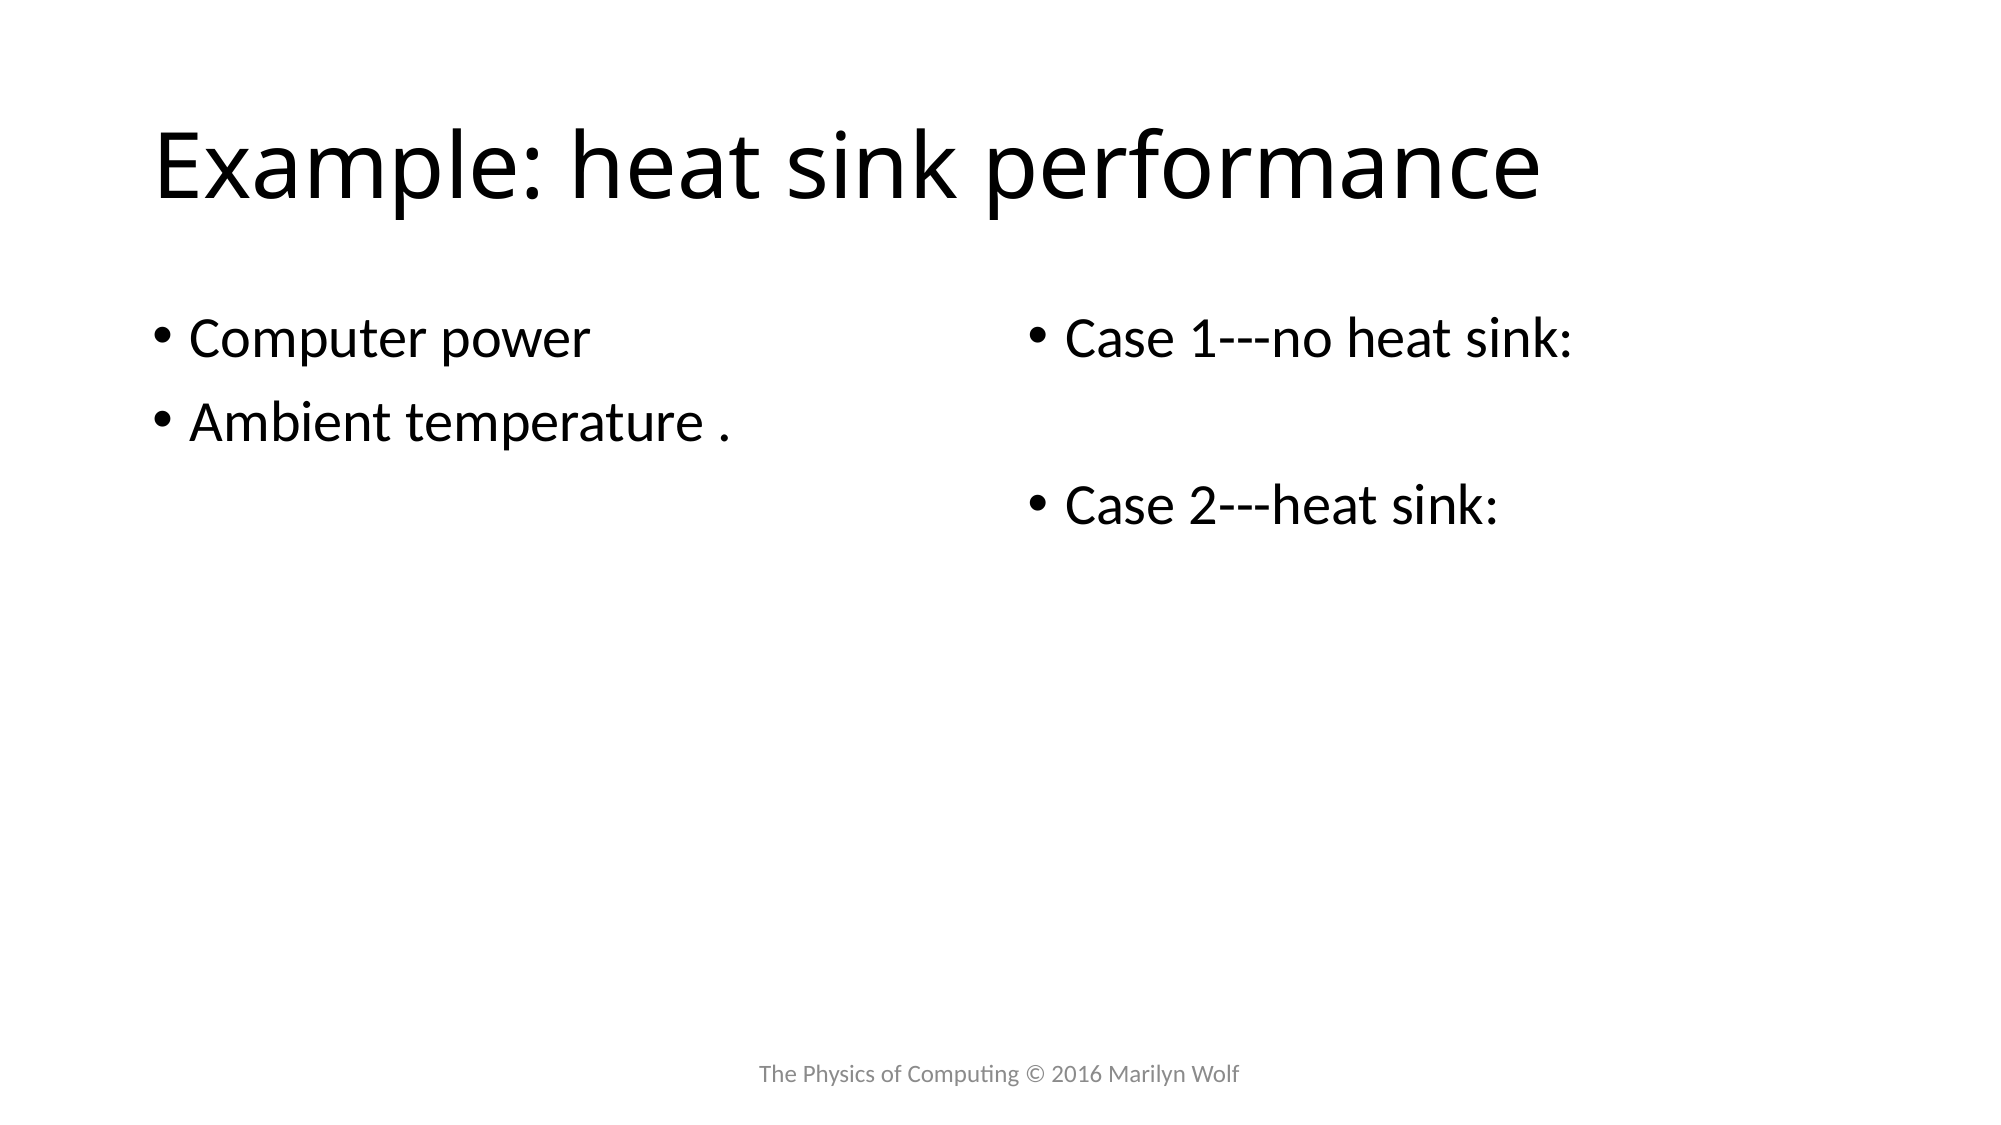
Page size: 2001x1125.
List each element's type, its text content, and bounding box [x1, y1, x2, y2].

title Example: heat sink performance [137, 59, 1863, 278]
footer The Physics of Computing © 2016 Marilyn Wolf [662, 1042, 1338, 1103]
